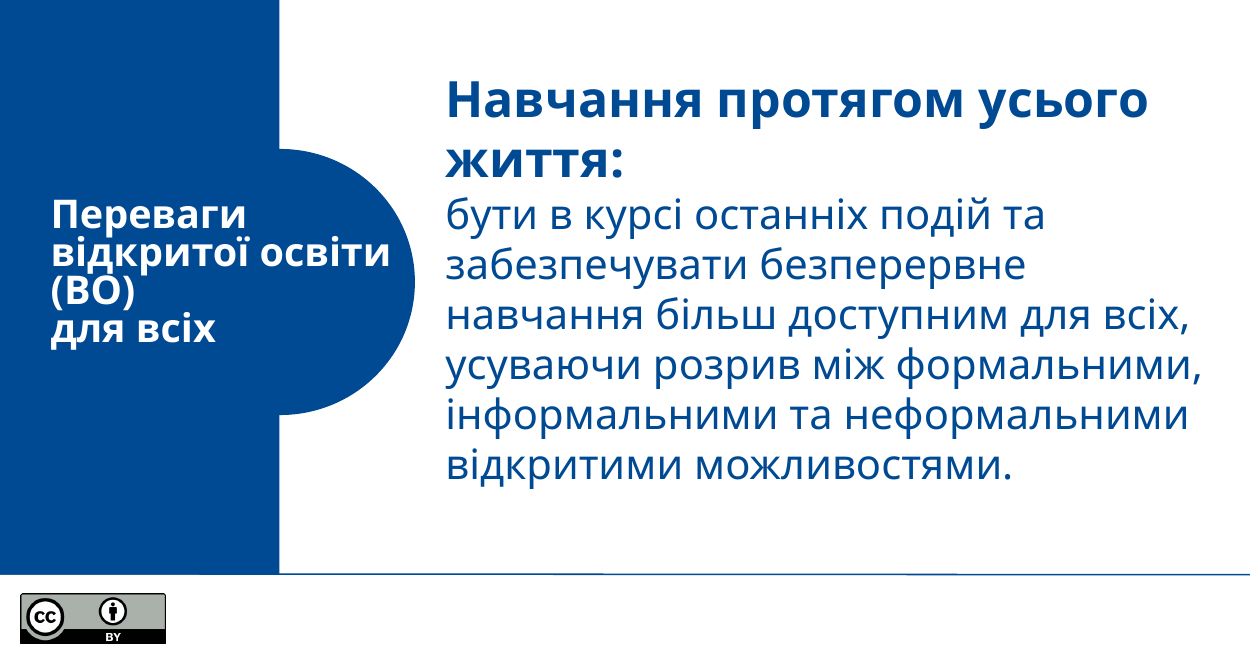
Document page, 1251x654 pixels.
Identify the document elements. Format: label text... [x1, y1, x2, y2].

text_box Переваги відкритої освіти (BO) для всіх [35, 183, 504, 365]
text_box [175, 365, 386, 416]
text_box Навчання протягом усього життя: бути в курсі останніх подій та забезпечувати безперервне навчання більш доступним для всіх, усуваючи розрив між формальними, інформальними та неформальними відкритими можливостями. [430, 52, 1240, 503]
text_box [0, 0, 280, 573]
text_box [0, 582, 1250, 654]
text_box [190, 148, 371, 183]
picture [20, 592, 166, 645]
